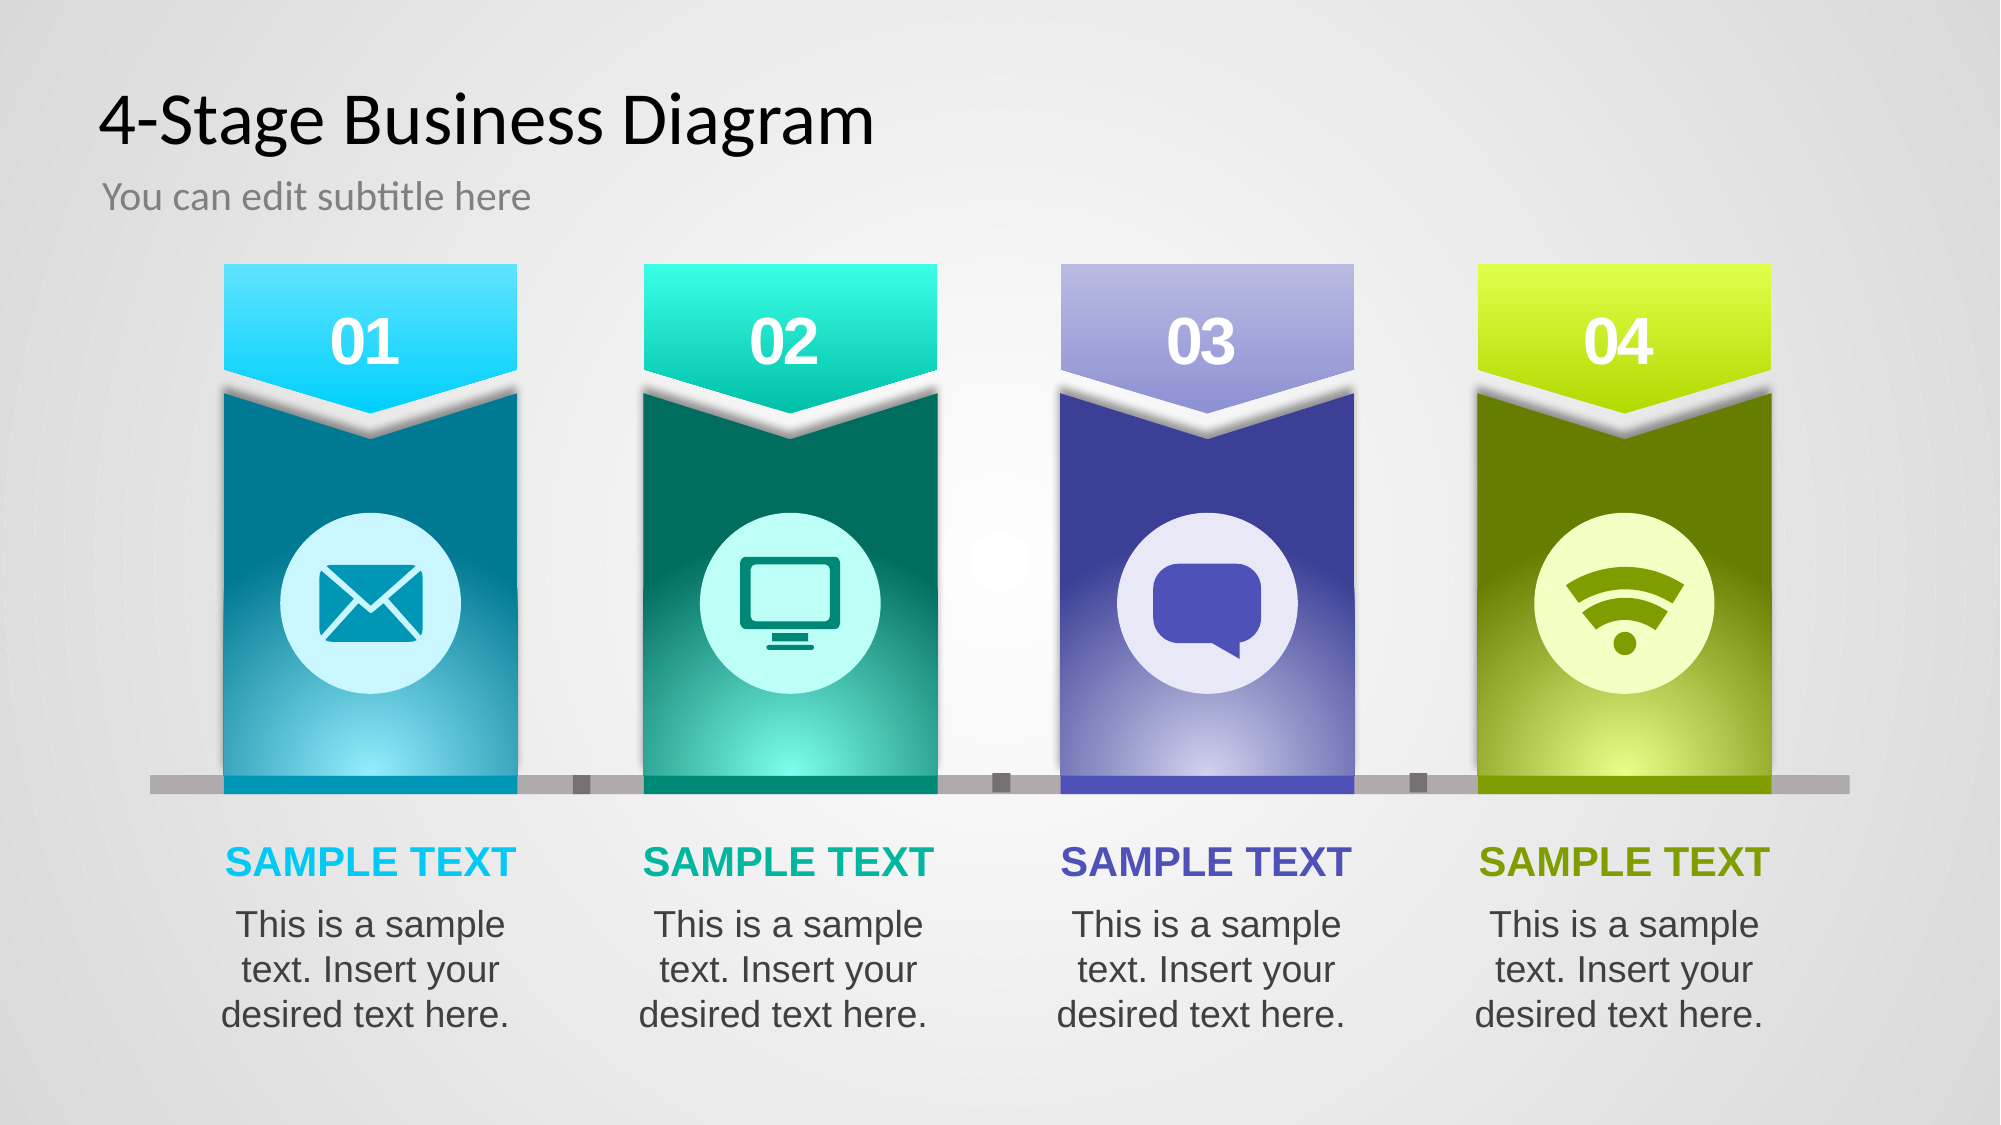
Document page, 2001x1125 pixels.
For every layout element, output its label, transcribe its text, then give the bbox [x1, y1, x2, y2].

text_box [150, 263, 1850, 795]
title 4-Stage Business Diagram [83, 59, 1882, 182]
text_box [1447, 827, 1802, 1045]
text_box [193, 827, 548, 1045]
text_box You can edit subtitle here [87, 161, 808, 227]
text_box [611, 827, 966, 1045]
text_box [1029, 827, 1384, 1045]
